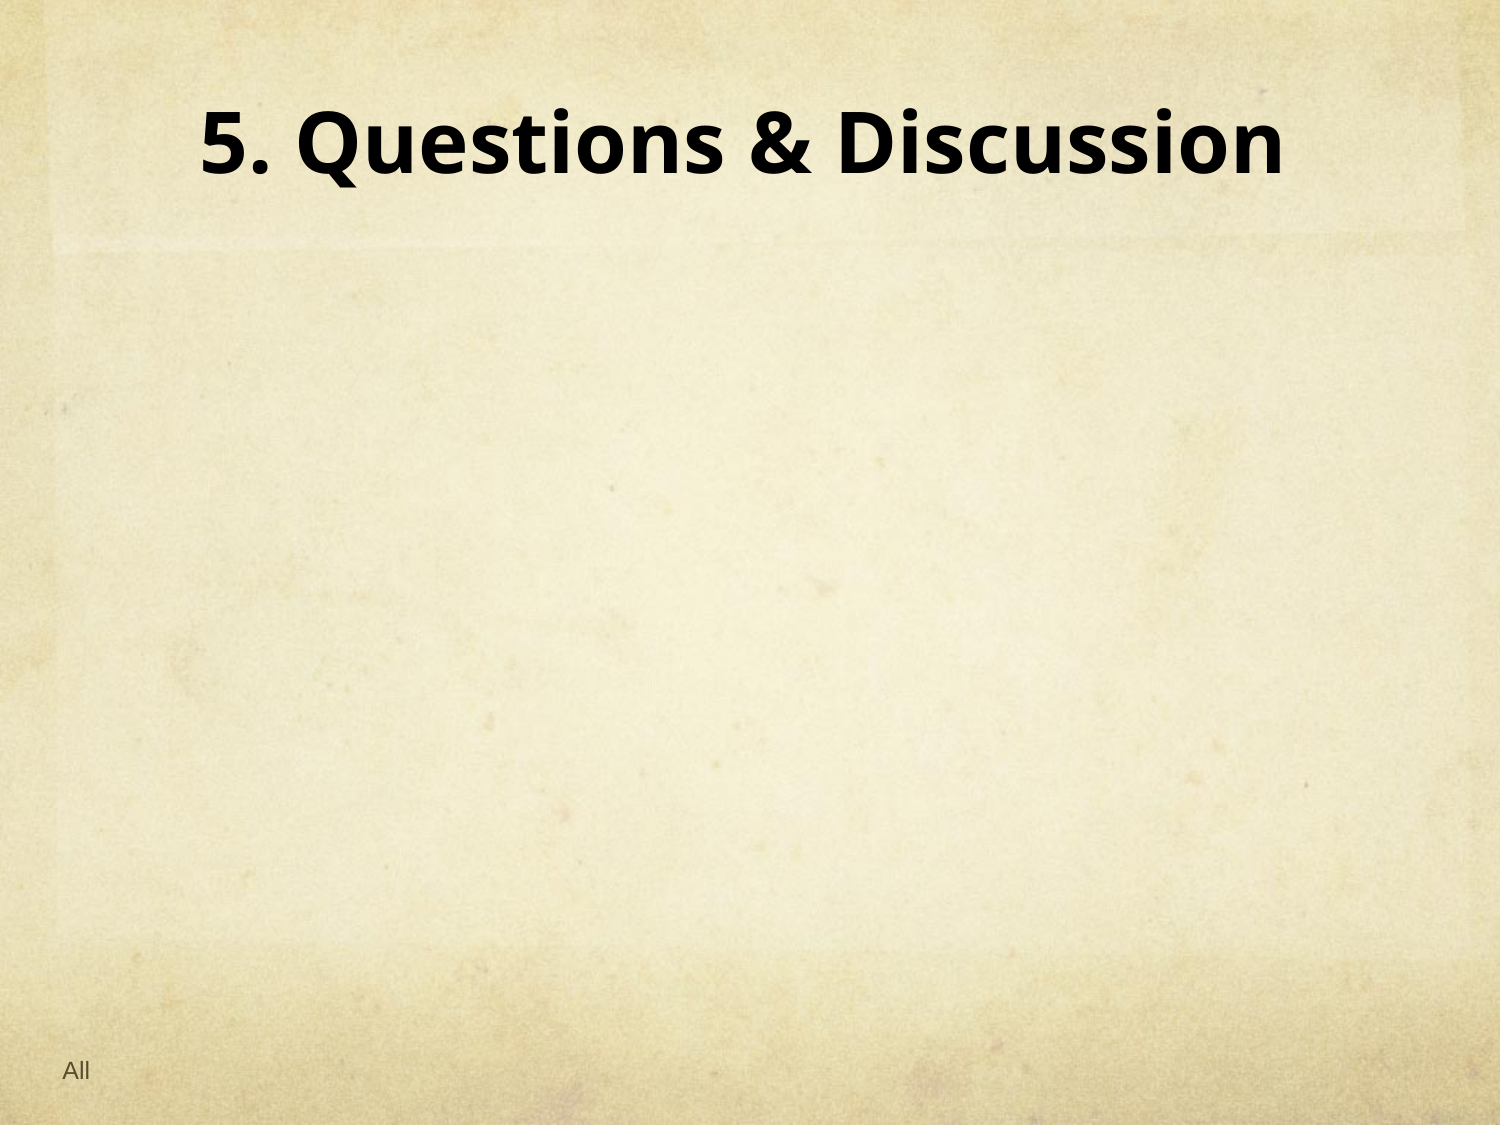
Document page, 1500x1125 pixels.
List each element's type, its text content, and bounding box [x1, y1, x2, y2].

text_box All [47, 1046, 459, 1092]
picture [0, 0, 1500, 1125]
title 5. Questions & Discussion [89, 71, 1398, 311]
